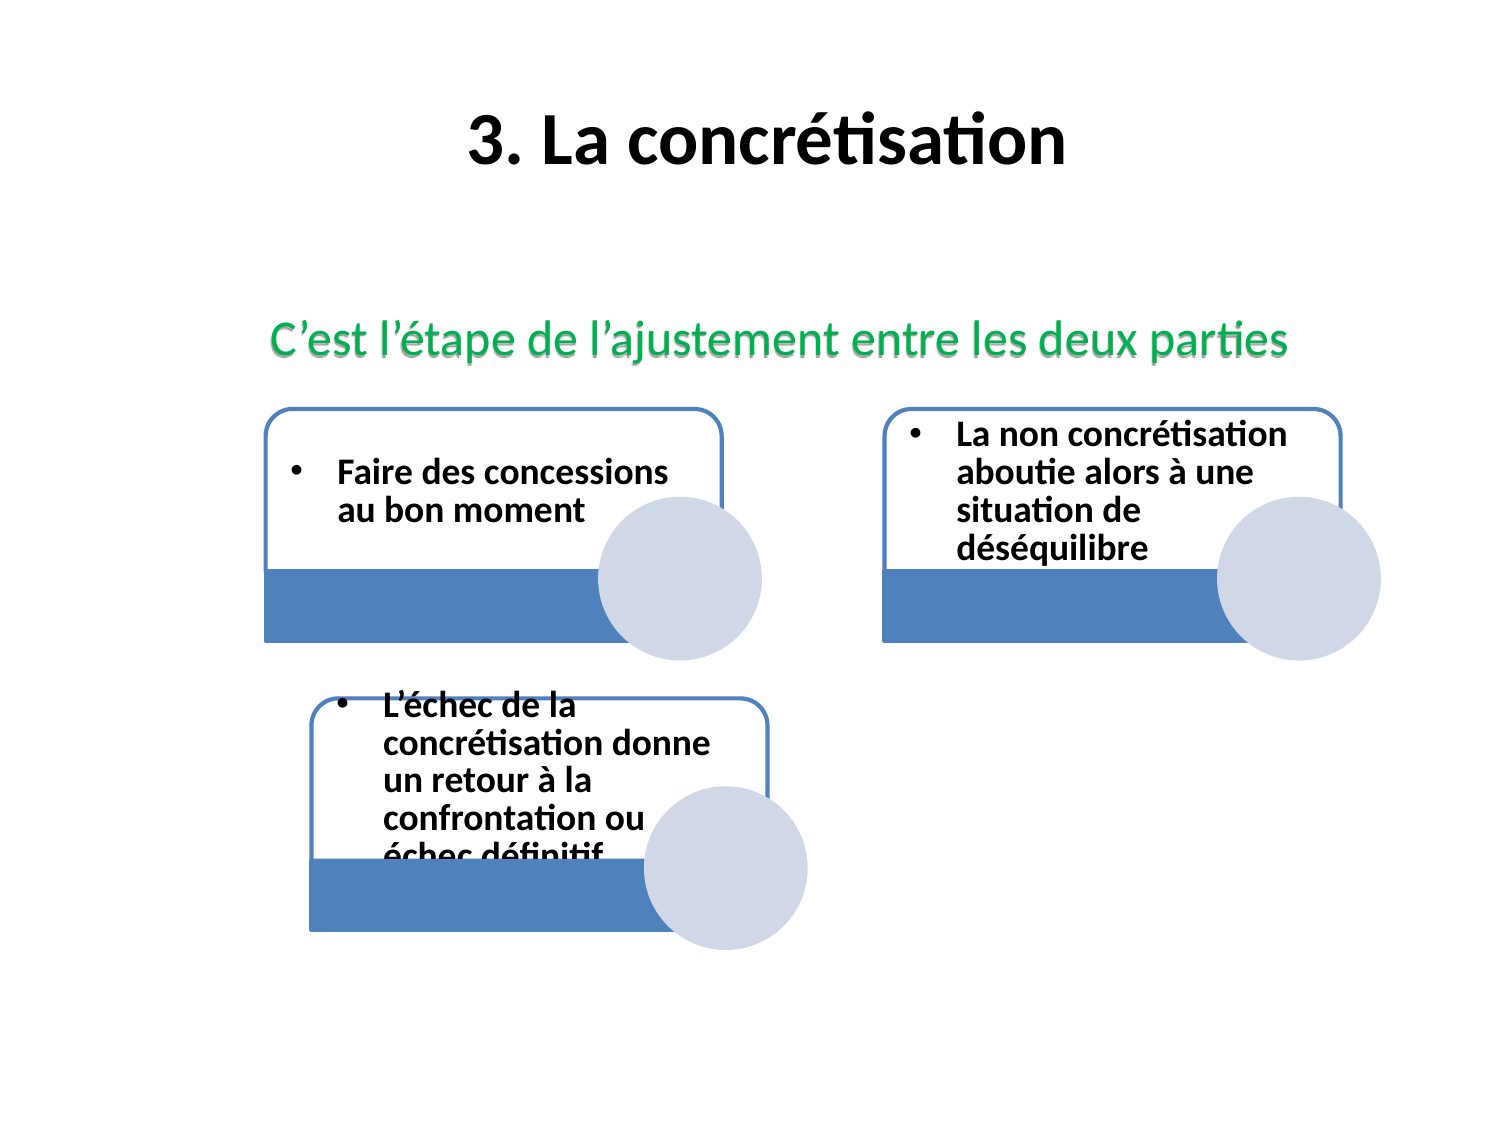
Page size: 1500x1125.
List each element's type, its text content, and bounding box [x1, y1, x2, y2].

list C’est l’étape de l’ajustement entre les deux parties [144, 219, 1400, 421]
text_box 3. La concrétisation [175, 81, 1360, 187]
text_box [265, 408, 1294, 949]
